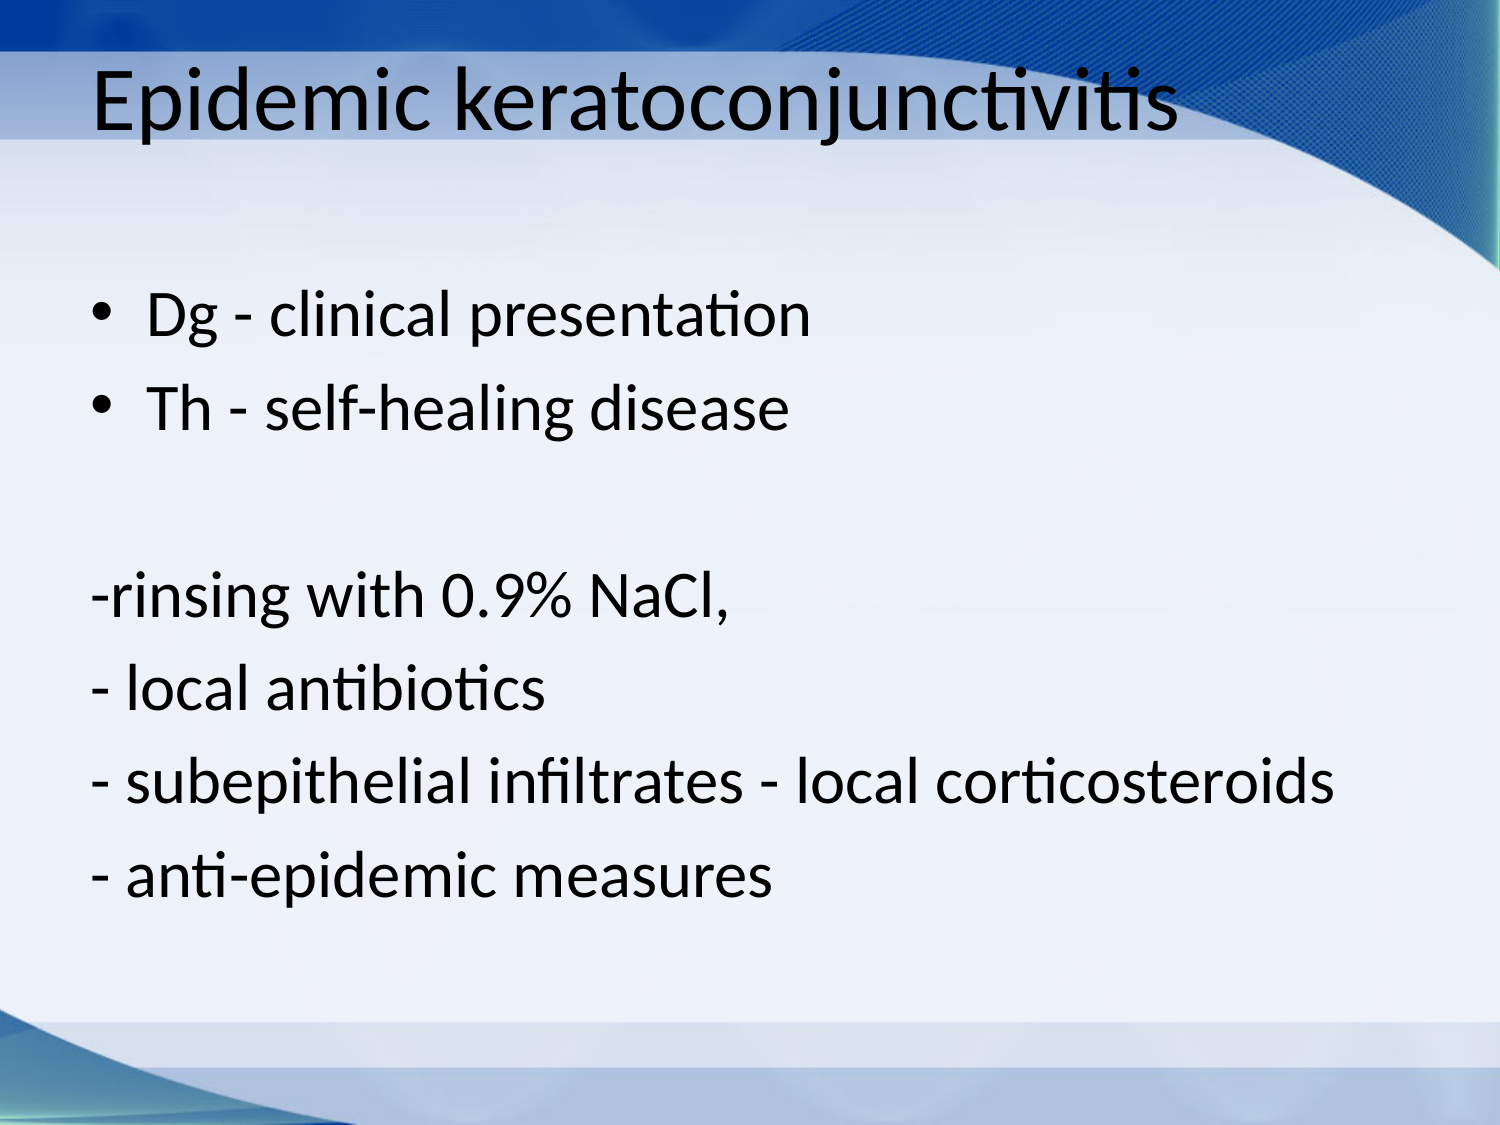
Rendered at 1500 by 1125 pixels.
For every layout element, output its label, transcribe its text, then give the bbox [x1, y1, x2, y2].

list Dg - clinical presentation Th - self-healing disease -rinsing with 0.9% NaCl, - local antibiotics - subepithelial infiltrates - local corticosteroids - anti-epidemic measures [75, 262, 1425, 1005]
picture [0, 0, 1500, 1125]
title Epidemic keratoconjunctivitis [76, 0, 1427, 188]
